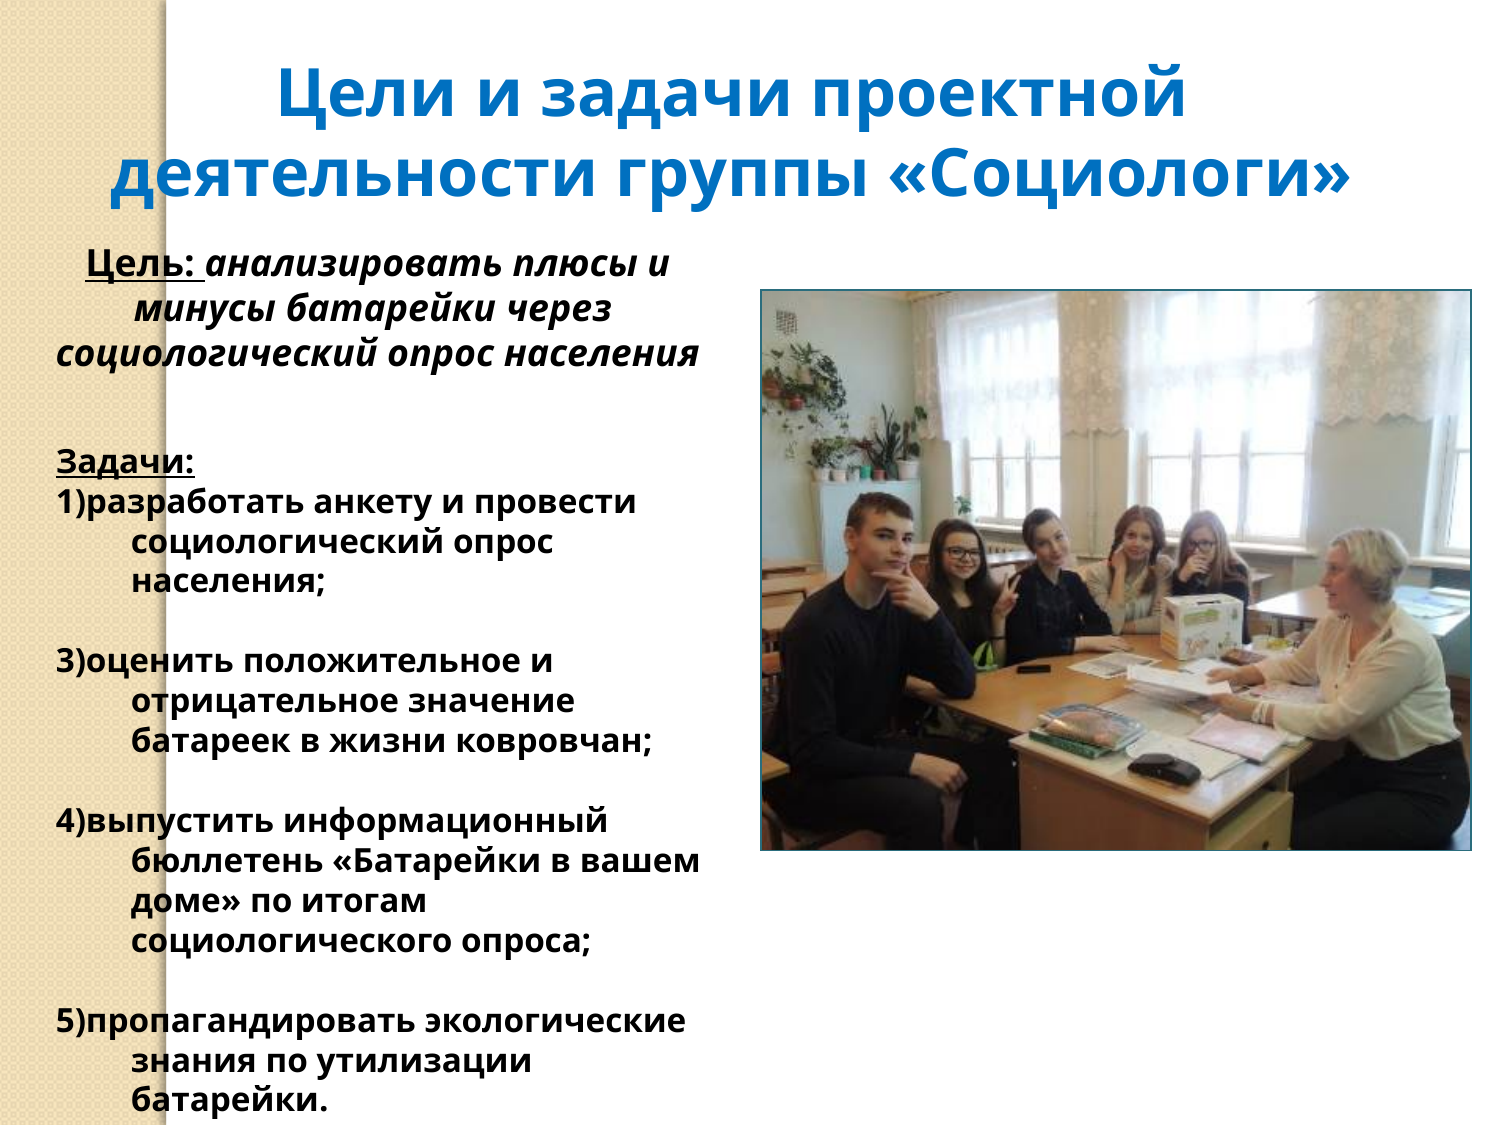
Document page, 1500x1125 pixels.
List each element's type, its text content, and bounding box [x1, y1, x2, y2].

text_box Цели и задачи проектной деятельности группы «Социологи» [29, 42, 1436, 279]
picture [761, 290, 1471, 850]
text_box Задачи: 1)разработать анкету и провести социологический опрос населения; 3)оценить положительное и отрицательное значение батареек в жизни ковровчан; 4)выпустить информационный бюллетень «Батарейки в вашем доме» по итогам социологического опроса; 5)пропагандировать экологические знания по утилизации батарейки. [41, 432, 750, 1125]
text_box Цель: анализировать плюсы и минусы батарейки через социологический опрос населения [17, 231, 739, 382]
